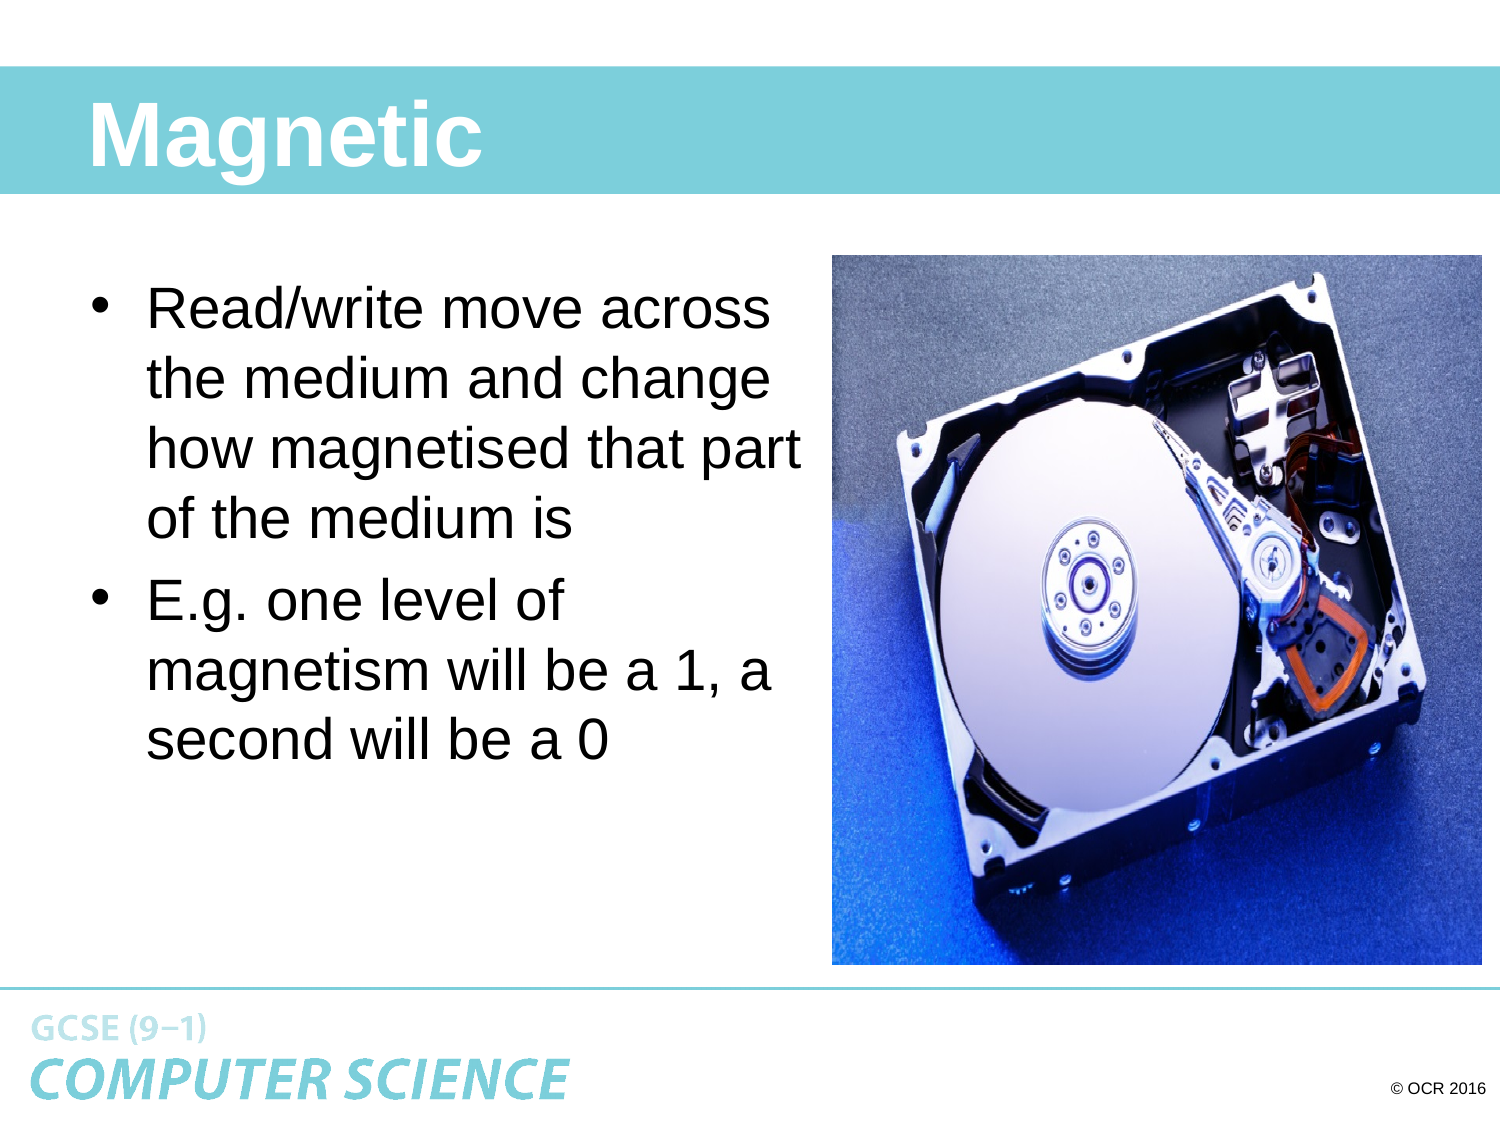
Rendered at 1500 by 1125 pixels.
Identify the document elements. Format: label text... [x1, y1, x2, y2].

picture [0, 987, 1500, 1124]
picture [832, 255, 1483, 965]
title Magnetic [0, 66, 1500, 194]
list Read/write move across the medium and change how magnetised that part of the medium is E.g. one level of magnetism will be a 1, a second will be a 0 [75, 262, 827, 965]
